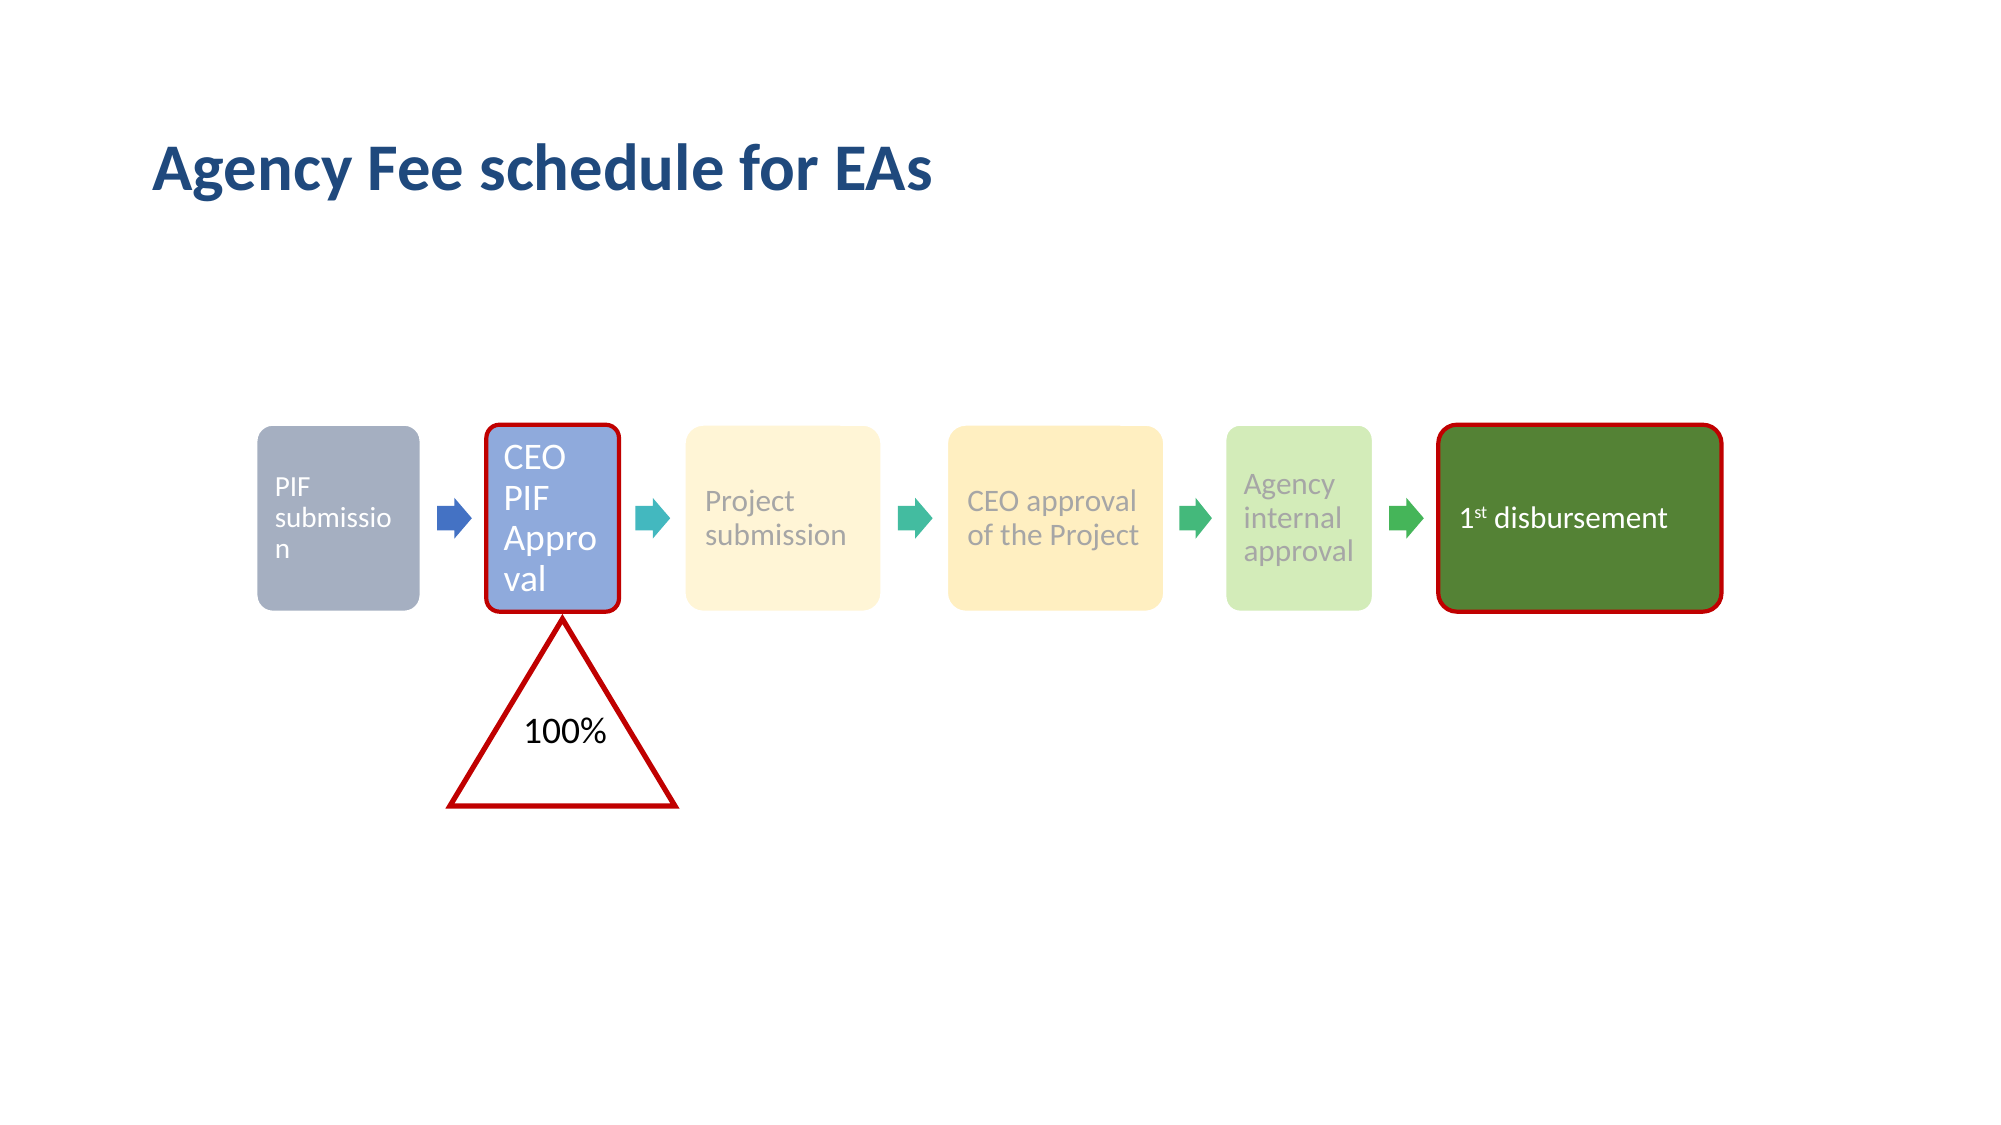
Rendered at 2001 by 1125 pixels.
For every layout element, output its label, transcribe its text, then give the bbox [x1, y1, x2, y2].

text_box 100% [508, 698, 675, 759]
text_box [255, 424, 1727, 612]
title Agency Fee schedule for EAs [137, 59, 1863, 278]
text_box [513, 616, 612, 698]
text_box [448, 707, 677, 807]
